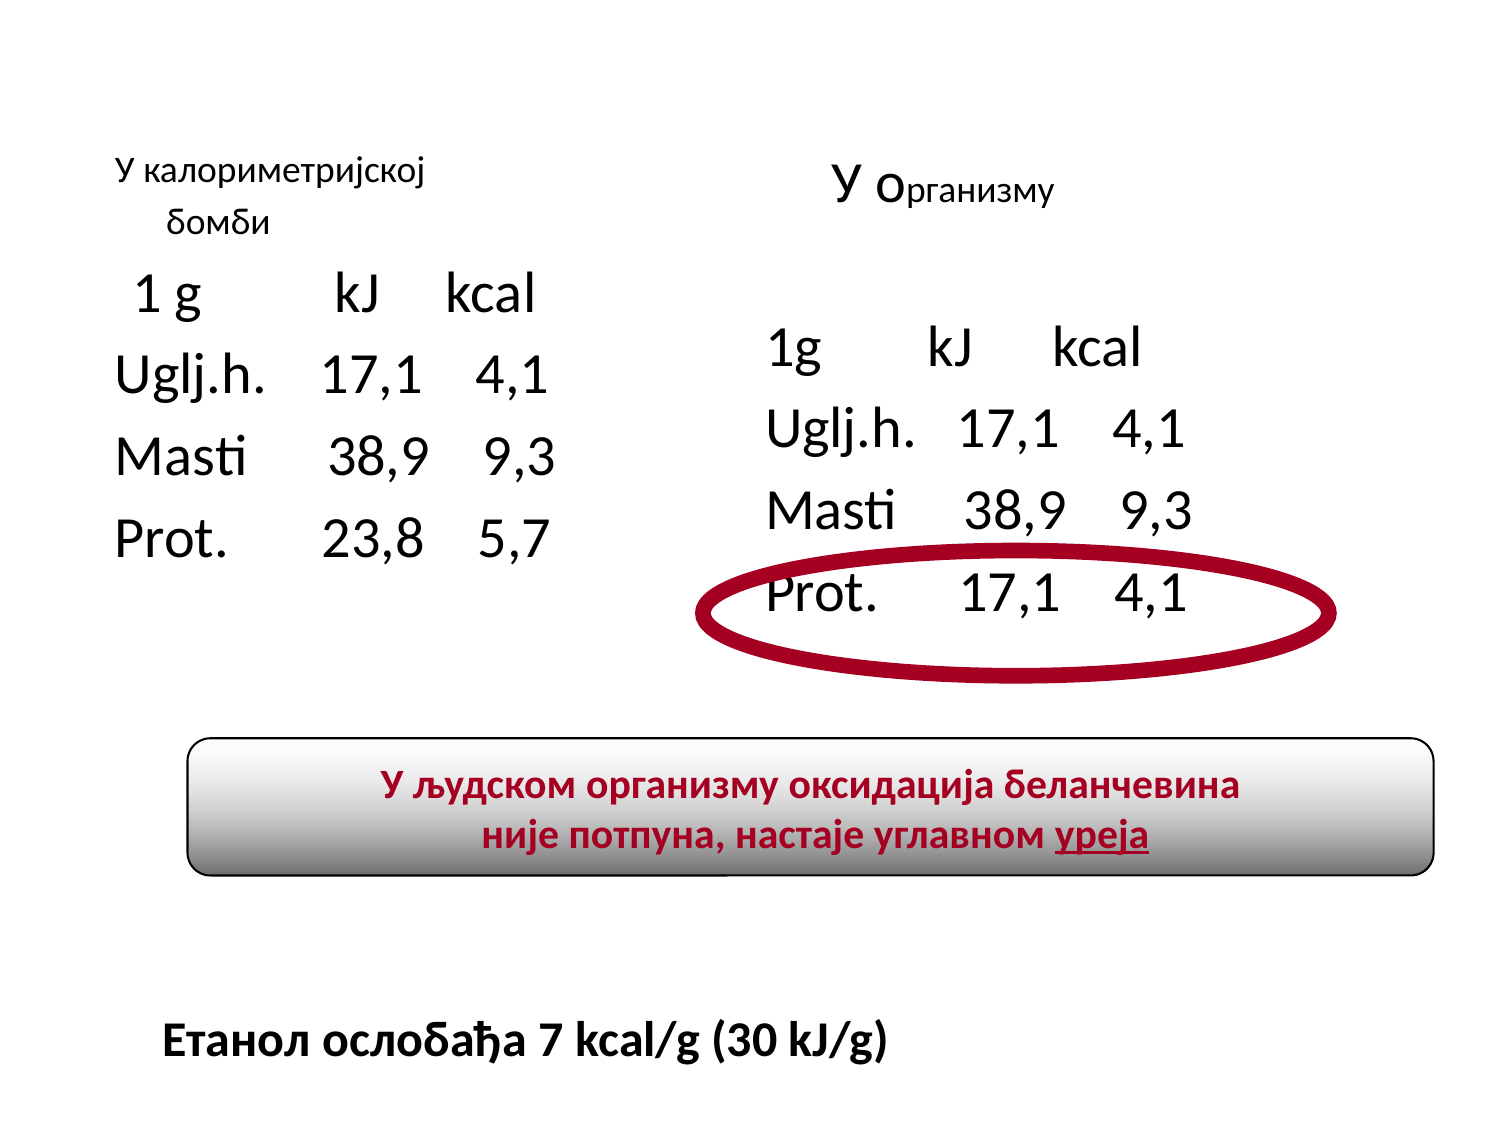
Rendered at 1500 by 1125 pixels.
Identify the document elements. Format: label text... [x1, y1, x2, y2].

text_box Етанол ослобађа 7 kcal/g (30 kJ/g) [147, 999, 1114, 1075]
text_box У организму 1g kJ kcal Uglj.h. 17,1 4,1 Masti 38,9 9,3 Prot. 17,1 4,1 [750, 137, 1376, 738]
text_box [702, 550, 1329, 676]
text_box У калориметријској бомби 1 g kJ kcal Uglj.h. 17,1 4,1 Masti 38,9 9,3 Prot. 23,8 5,7 [100, 137, 726, 813]
text_box У људском организму оксидација беланчевина није потпуна, настаје углавном уреја [187, 738, 1434, 876]
